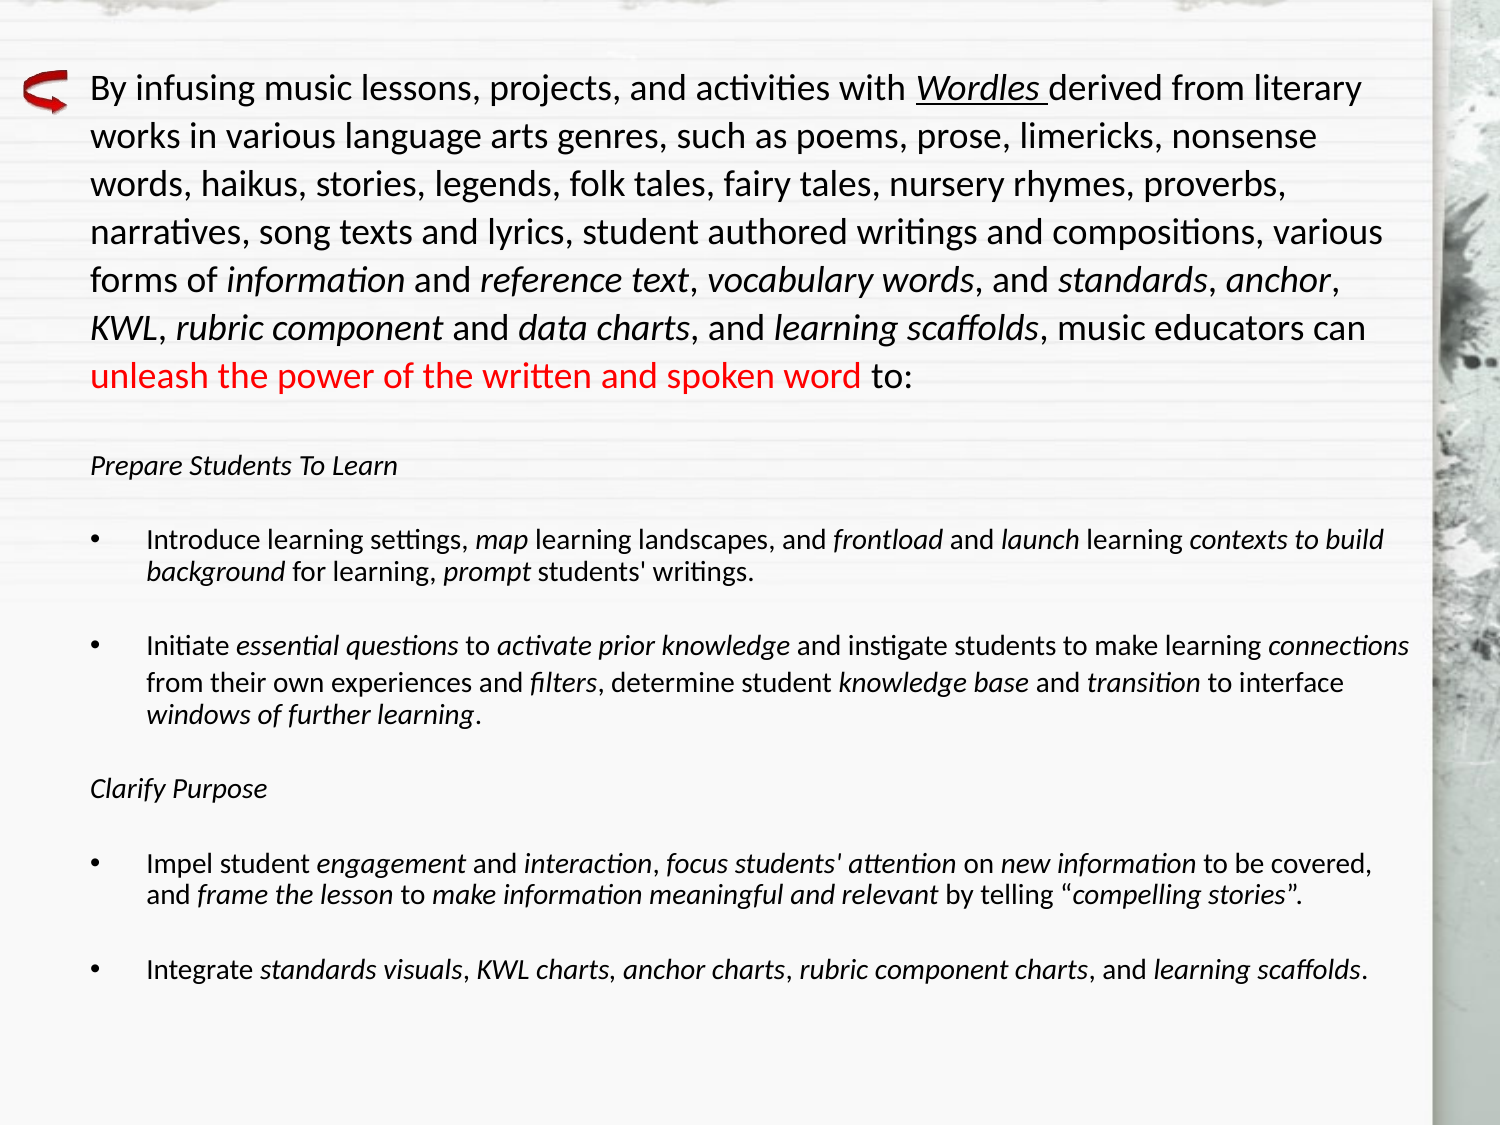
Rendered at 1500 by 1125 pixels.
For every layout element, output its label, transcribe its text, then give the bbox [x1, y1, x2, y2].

list By infusing music lessons, projects, and activities with Wordles derived from literary works in various language arts genres, such as poems, prose, limericks, nonsense words, haikus, stories, legends, folk tales, fairy tales, nursery rhymes, proverbs, narratives, song texts and lyrics, student authored writings and compositions, various forms of information and reference text, vocabulary words, and standards, anchor, KWL, rubric component and data charts, and learning scaffolds, music educators can unleash the power of the written and spoken word to: Prepare Students To Learn Introduce learning settings, map learning landscapes, and frontload and launch learning contexts to build background for learning, prompt students' writings. Initiate essential questions to activate prior knowledge and instigate students to make learning connections from their own experiences and filters, determine student knowledge base and transition to interface windows of further learning. Clarify Purpose Impel student engagement and interaction, focus students' attention on new information to be covered, and frame the lesson to make information meaningful and relevant by telling “compelling stories”. Integrate standards visuals, KWL charts, anchor charts, rubric component charts, and learning scaffolds. [74, 60, 1426, 1061]
picture [0, 0, 1500, 1125]
